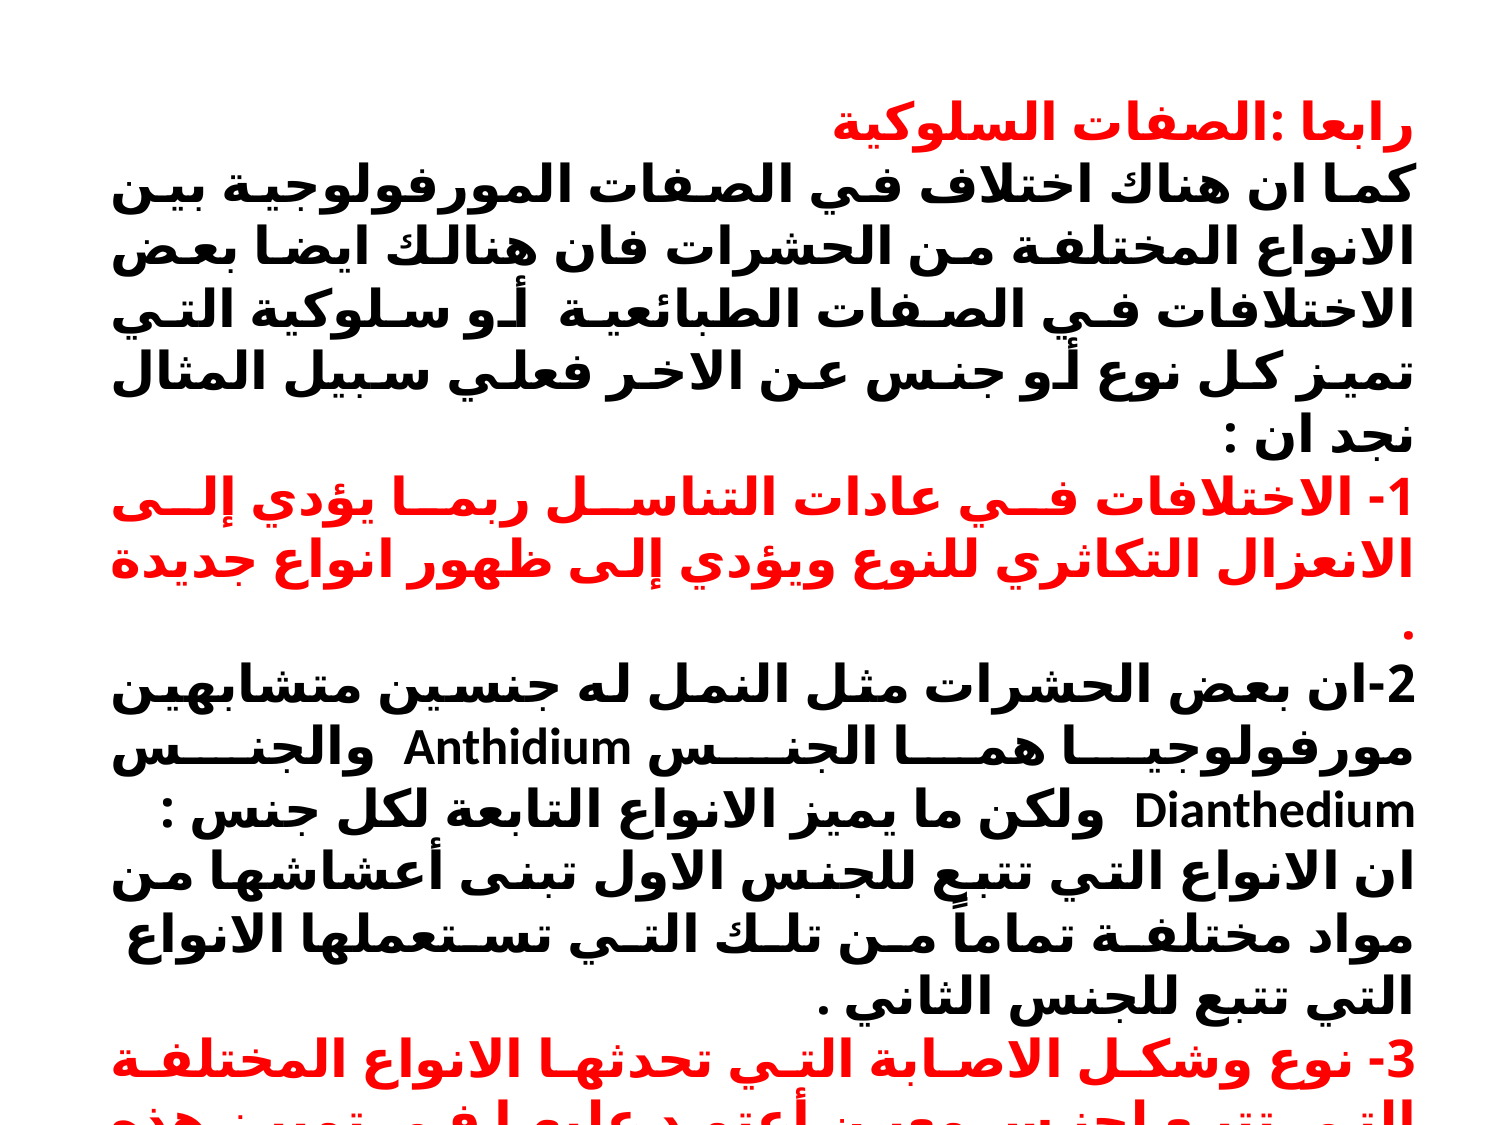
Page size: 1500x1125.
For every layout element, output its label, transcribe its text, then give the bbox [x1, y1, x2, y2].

text_box رابعا :الصفات السلوكية كما ان هناك اختلاف في الصفات المورفولوجية بين الانواع المختلفة من الحشرات فان هنالك ايضا بعض الاختلافات في الصفات الطبائعية أو سلوكية التي تميز كل نوع أو جنس عن الاخر فعلي سبيل المثال نجد ان : 1- الاختلافات في عادات التناسل ربما يؤدي إلى الانعزال التكاثري للنوع ويؤدي إلى ظهور انواع جديدة . 2-ان بعض الحشرات مثل النمل له جنسين متشابهين مورفولوجيا هما الجنس Anthidium والجنس Dianthedium ولكن ما يميز الانواع التابعة لكل جنس : ان الانواع التي تتبع للجنس الاول تبنى أعشاشها من مواد مختلفة تماماً من تلك التي تستعملها الانواع التي تتبع للجنس الثاني . 3- نوع وشكل الاصابة التي تحدثها الانواع المختلفة التي تتبع لجنس معين أعتمد عليها في تمييز هذه الانواع . بالاضافة إلى ذلك فهنالك عادات وطبائع أخرى خاصة بكل نوع . [96, 80, 1431, 1125]
